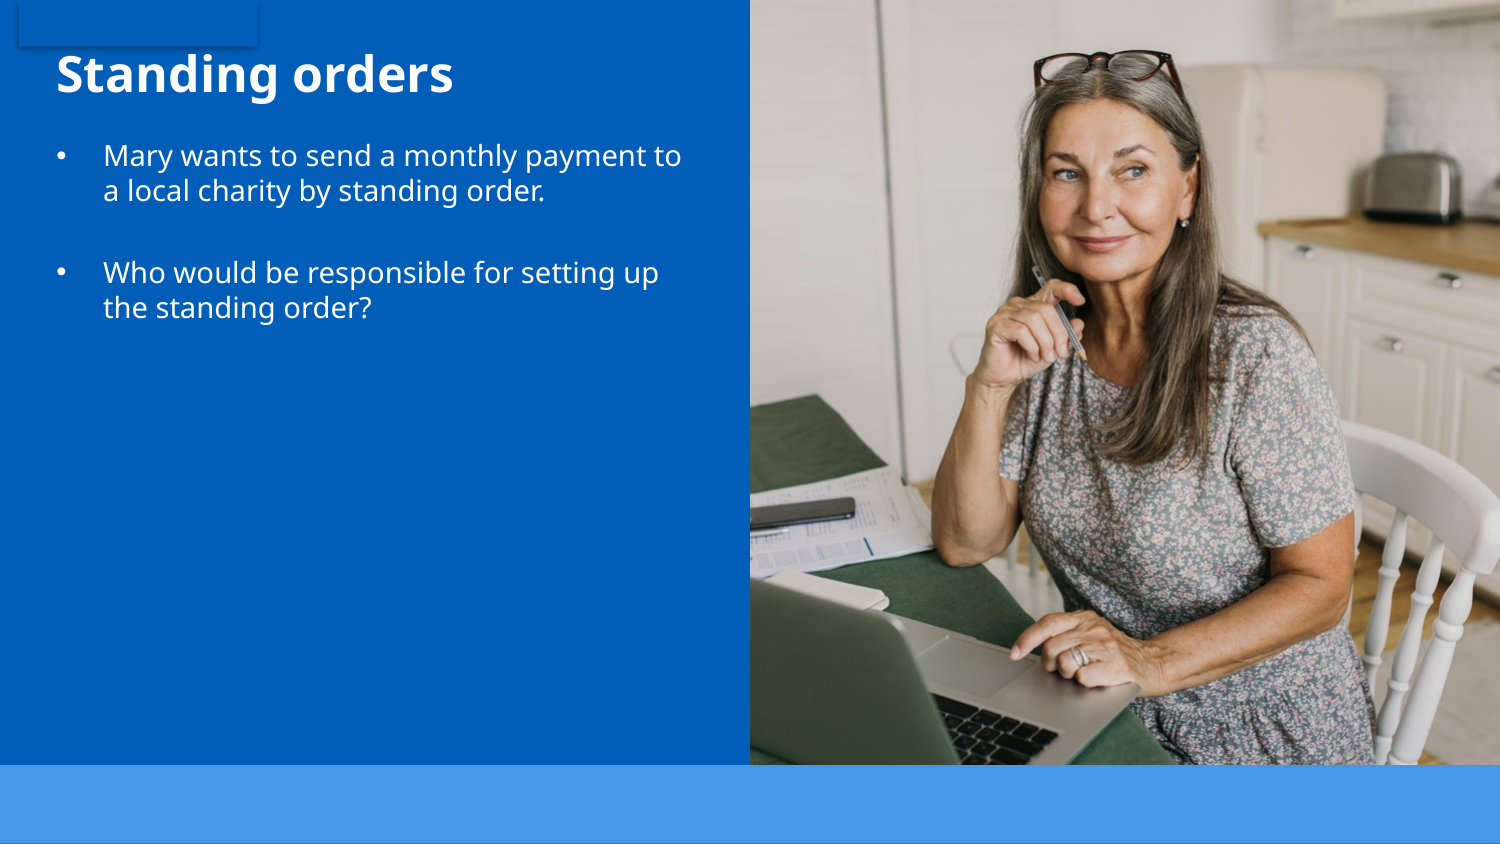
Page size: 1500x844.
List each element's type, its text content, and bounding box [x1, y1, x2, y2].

list Mary wants to send a monthly payment to a local charity by standing order. Who would be responsible for setting up the standing order? [41, 129, 721, 357]
title Standing orders [41, 41, 721, 112]
picture [749, 0, 1500, 765]
